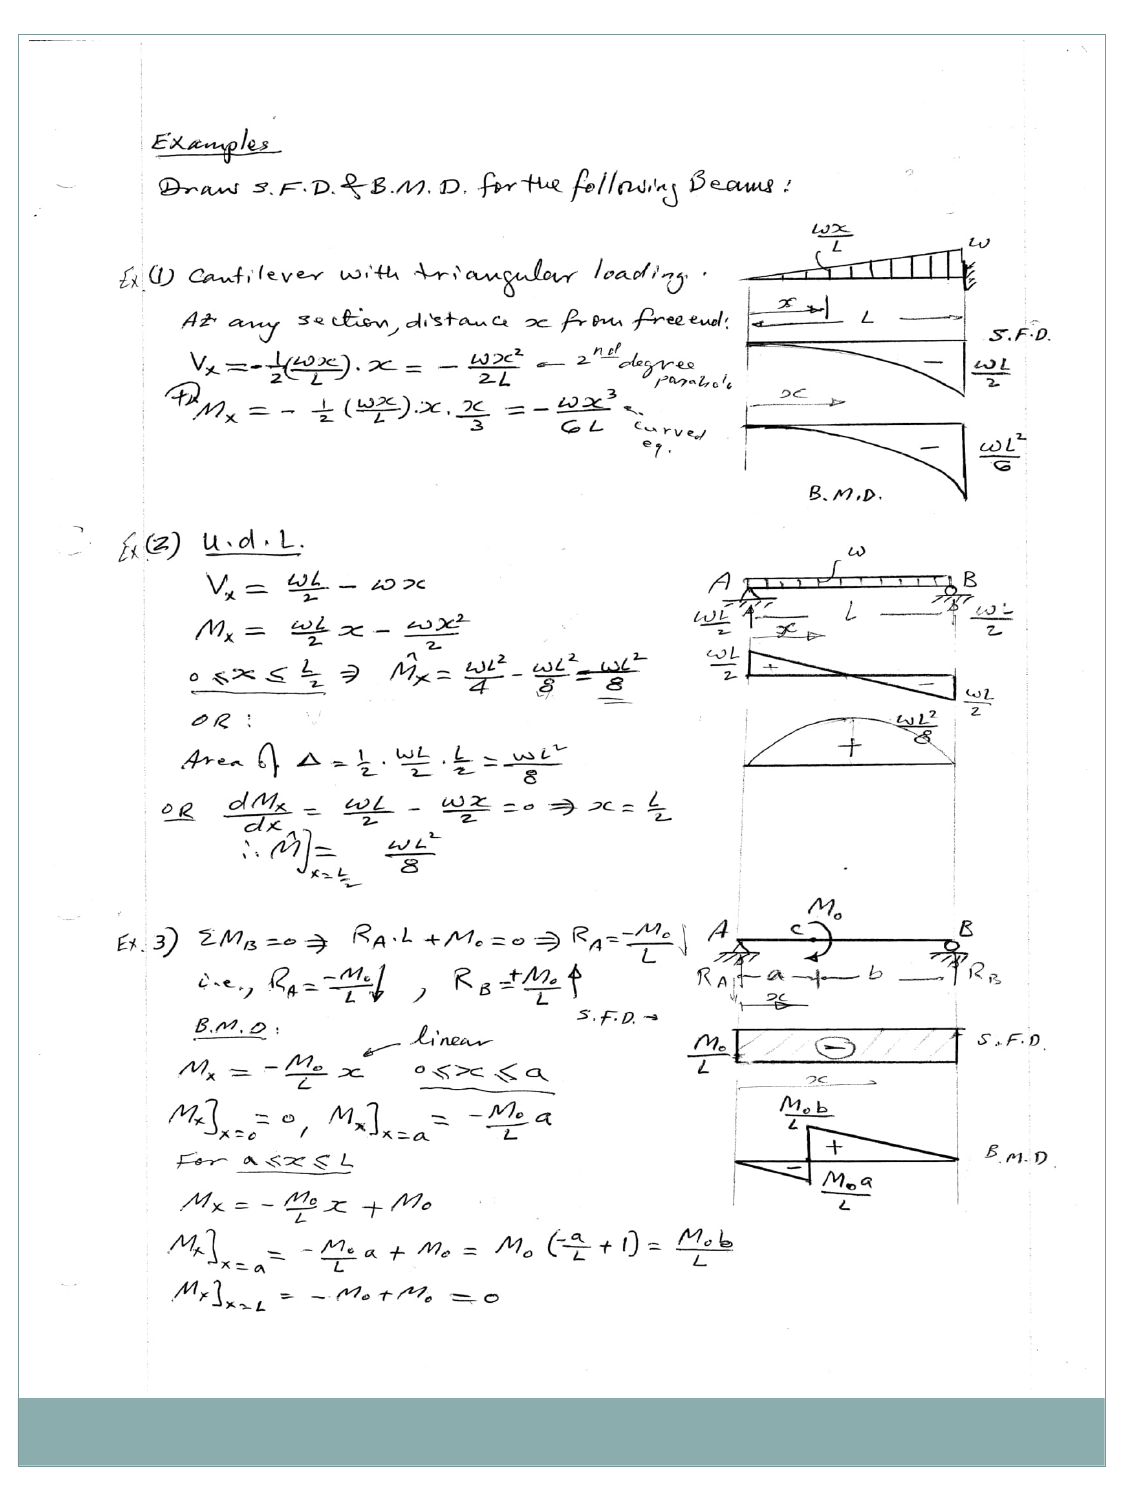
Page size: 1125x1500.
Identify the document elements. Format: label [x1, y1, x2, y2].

picture [29, 40, 1087, 1392]
